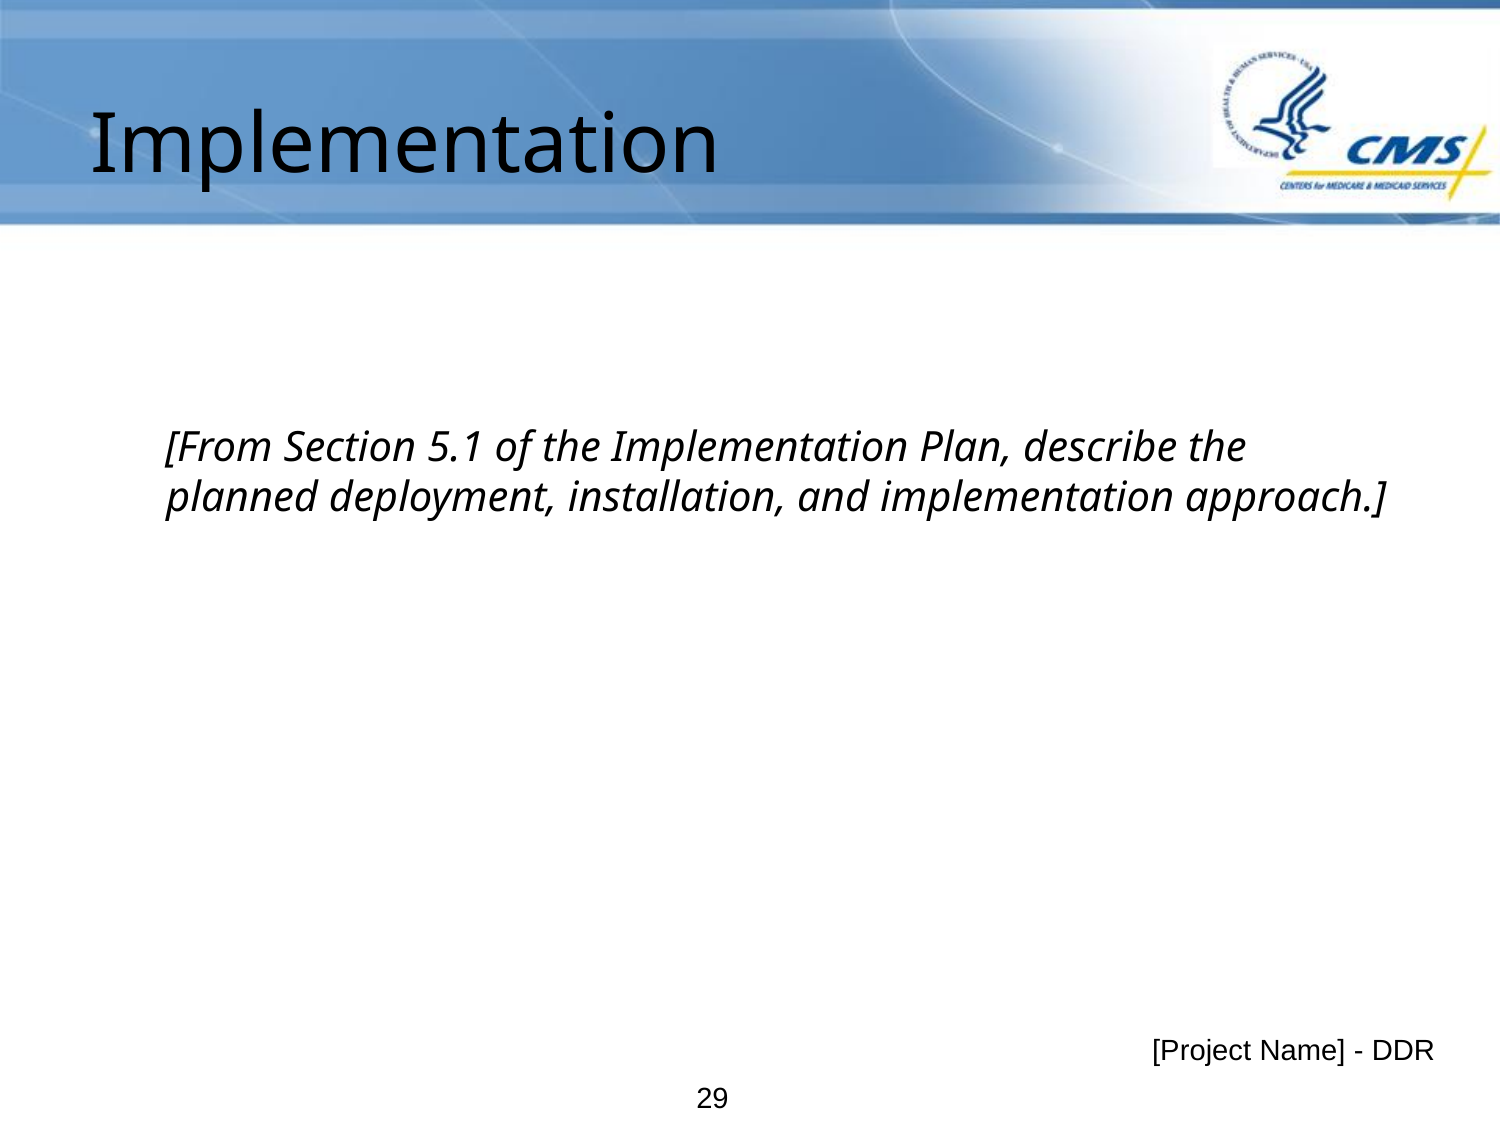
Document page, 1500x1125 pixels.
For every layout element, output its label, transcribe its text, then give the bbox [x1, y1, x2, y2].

picture [0, 0, 1500, 1125]
text_box [From Section 5.1 of the Implementation Plan, describe the planned deployment, installation, and implementation approach.] [74, 412, 1425, 863]
slide_number 28 [537, 1071, 888, 1125]
title Implementation [74, 44, 1426, 233]
footer [Project Name] - DDR [974, 1023, 1451, 1103]
